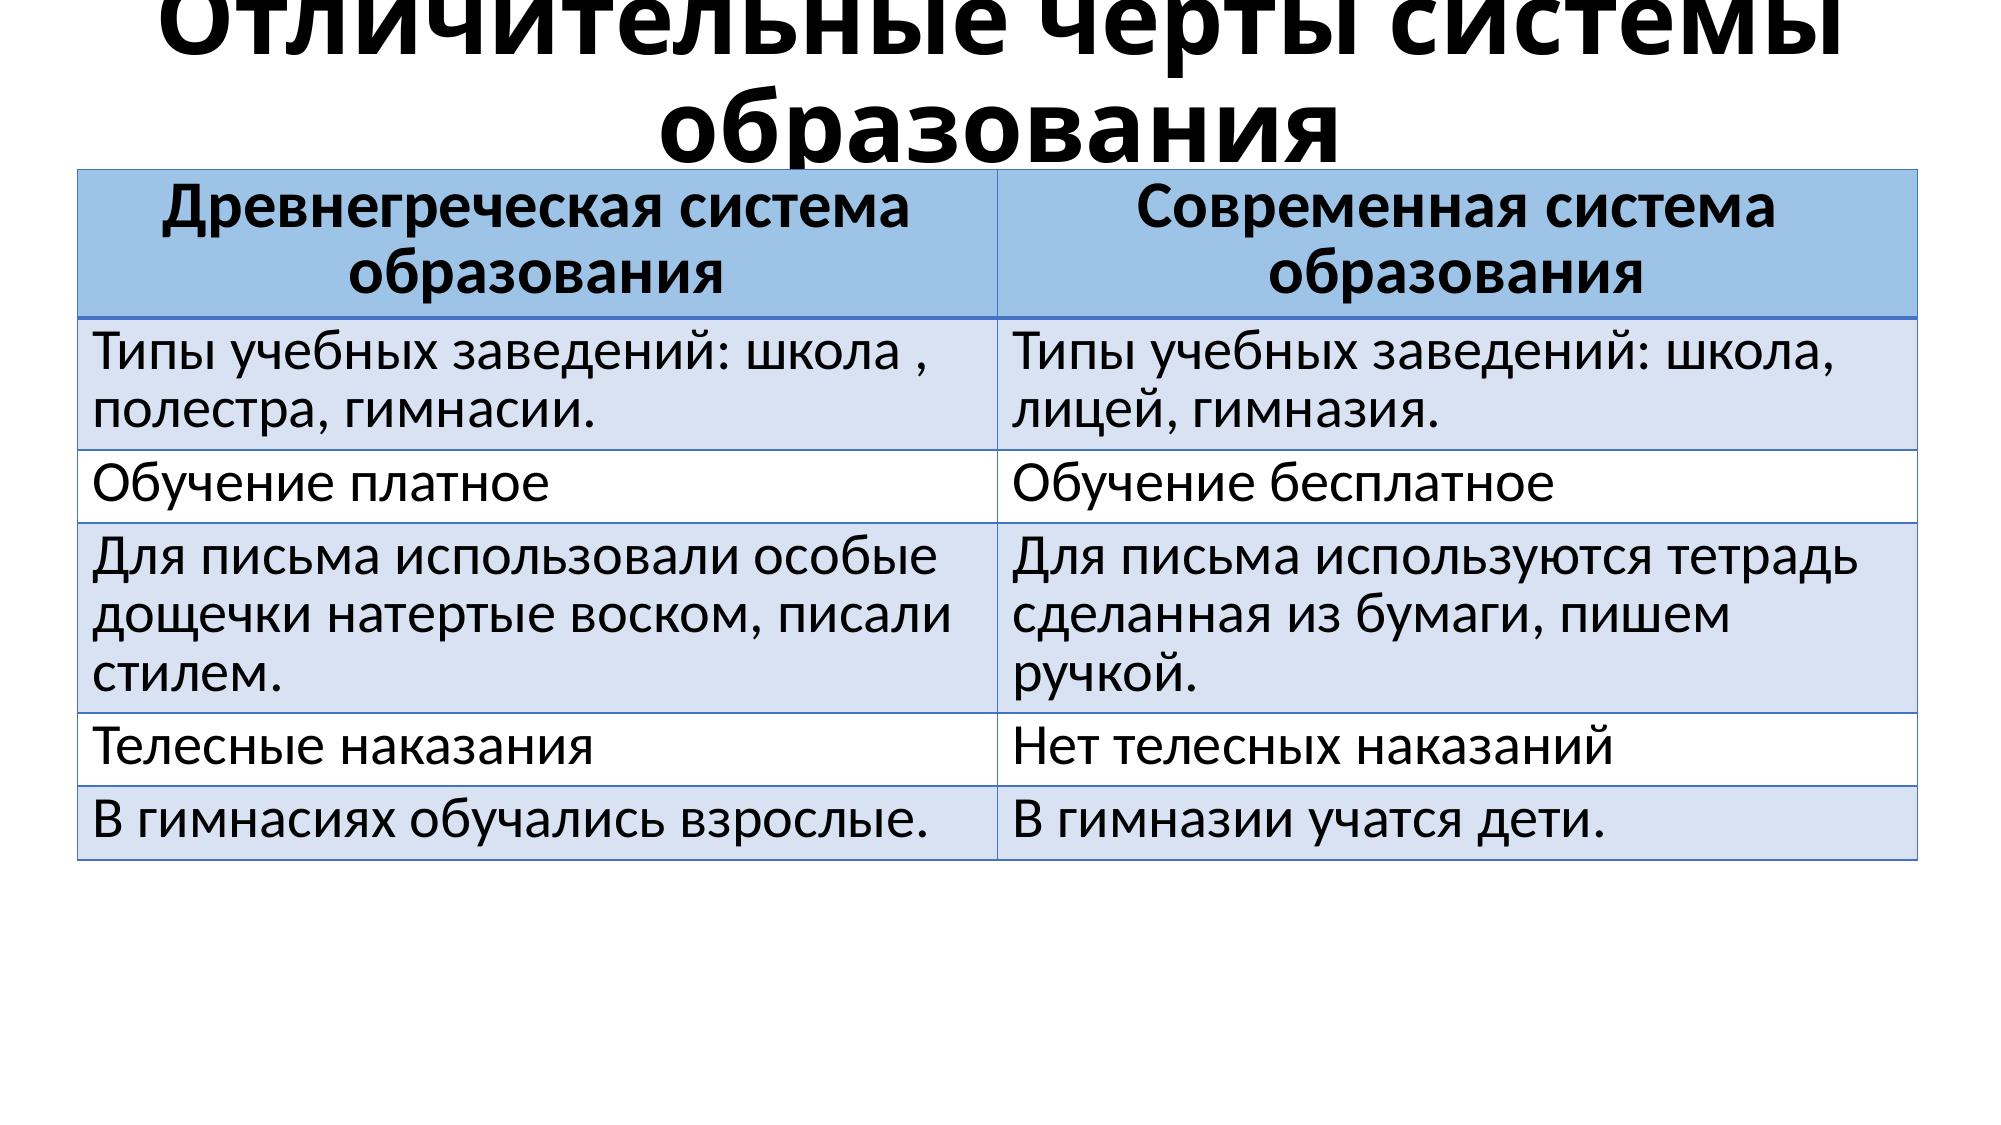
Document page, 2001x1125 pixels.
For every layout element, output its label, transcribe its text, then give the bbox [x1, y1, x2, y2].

table_cell Для письма использовали особые дощечки натертые воском, писали стилем. [78, 524, 997, 712]
table_cell Типы учебных заведений: школа, лицей, гимназия. [998, 320, 1917, 449]
table_cell Типы учебных заведений: школа , полестра, гимнасии. [78, 320, 997, 449]
table_header Древнегреческая система образования [78, 170, 997, 316]
table_cell Телесные наказания [78, 714, 997, 785]
table_cell В гимназии учатся дети. [998, 787, 1917, 859]
table_cell В гимнасиях обучались взрослые. [78, 787, 997, 859]
table_header Современная система образования [998, 170, 1917, 316]
table_cell Обучение платное [78, 451, 997, 522]
title Отличительные черты системы образования [45, 27, 1958, 245]
table_cell Обучение бесплатное [998, 451, 1917, 522]
table_cell Для письма используются тетрадь сделанная из бумаги, пишем ручкой. [998, 524, 1917, 712]
table_cell Нет телесных наказаний [998, 714, 1917, 785]
